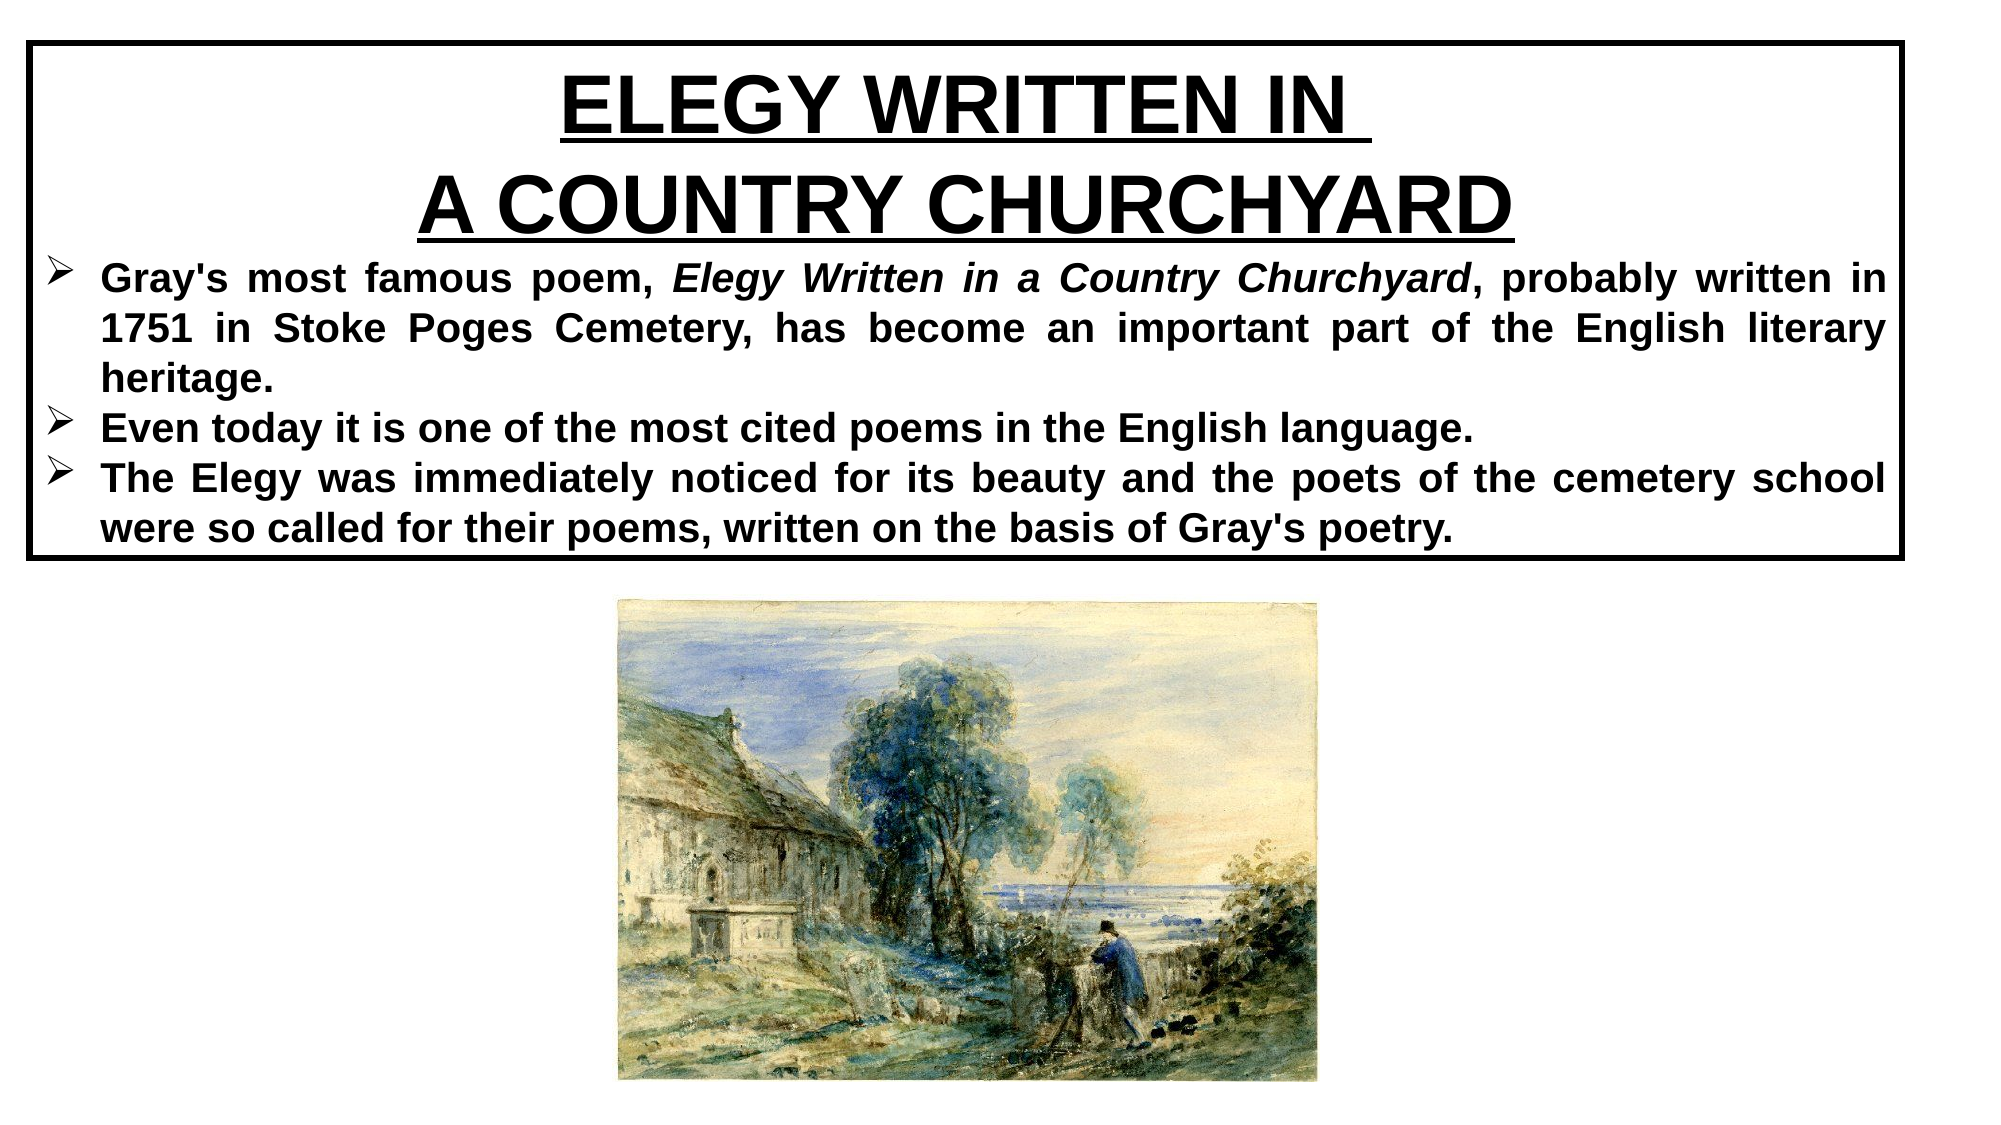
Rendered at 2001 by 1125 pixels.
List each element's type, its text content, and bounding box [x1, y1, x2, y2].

text_box ELEGY WRITTEN IN A COUNTRY CHURCHYARD Gray's most famous poem, Elegy Written in a Country Churchyard, probably written in 1751 in Stoke Poges Cemetery, has become an important part of the English literary heritage. Even today it is one of the most cited poems in the English language. The Elegy was immediately noticed for its beauty and the poets of the cemetery school were so called for their poems, written on the basis of Gray's poetry. [28, 42, 1903, 559]
picture [612, 594, 1320, 1082]
